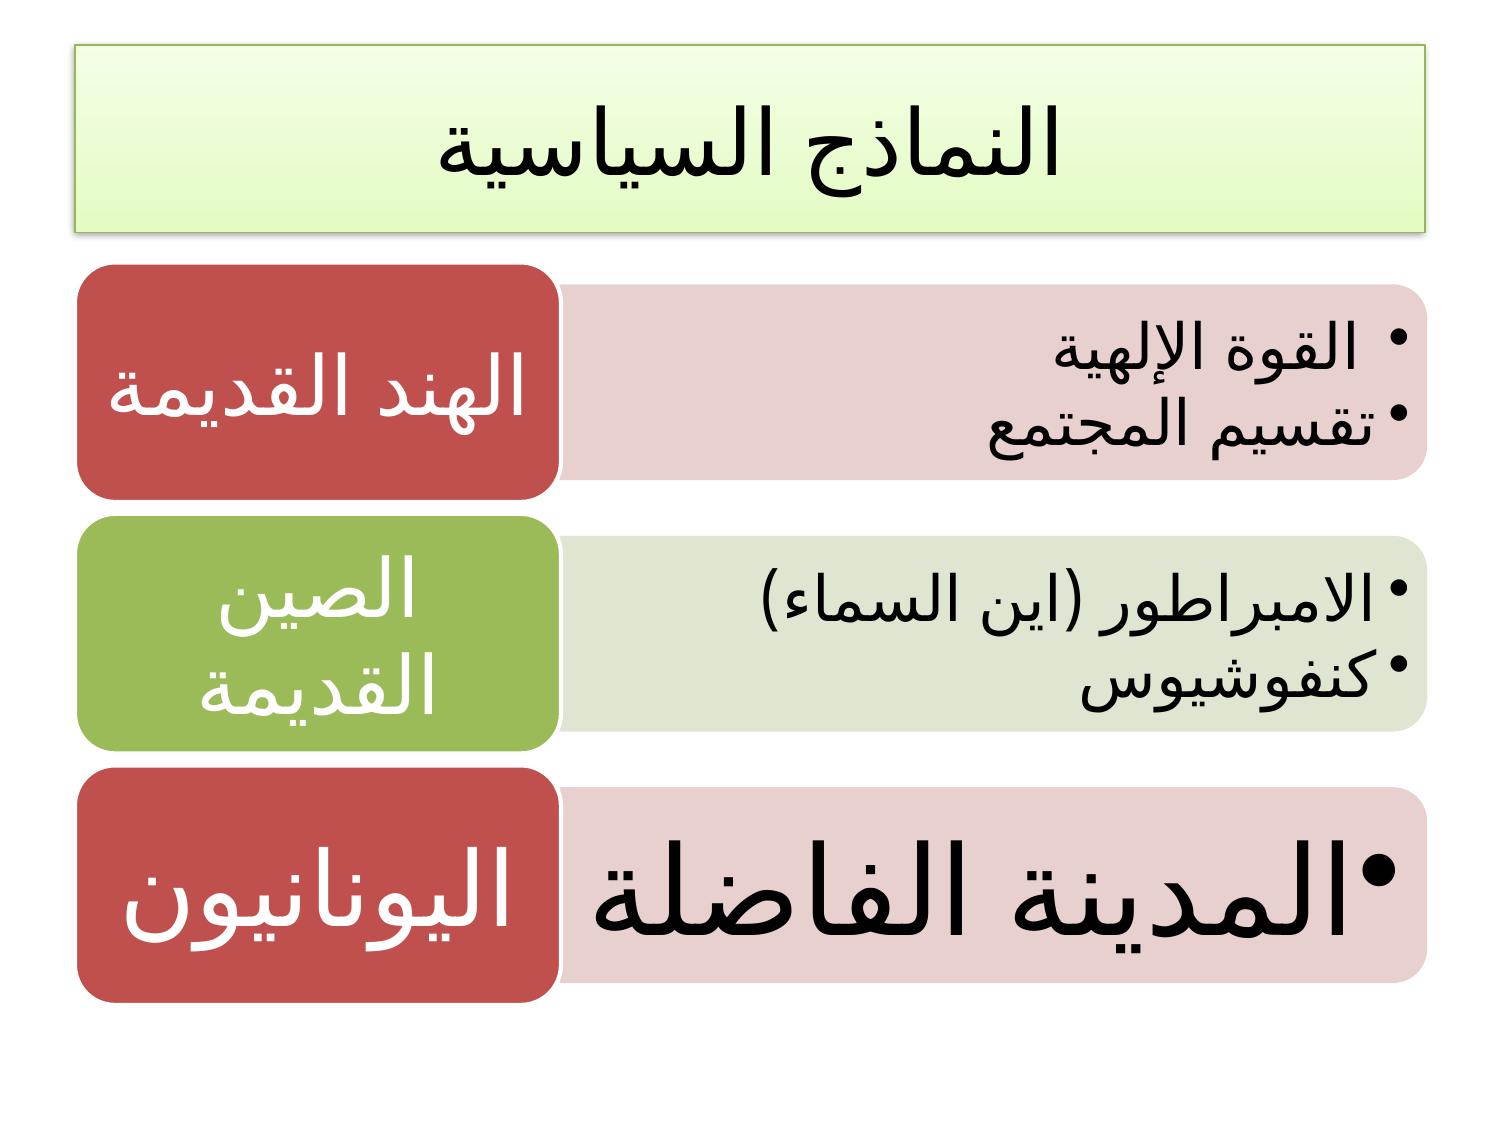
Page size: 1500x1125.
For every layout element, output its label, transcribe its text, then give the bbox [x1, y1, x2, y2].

title النماذج السياسية [74, 44, 1426, 233]
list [74, 262, 1426, 1006]
